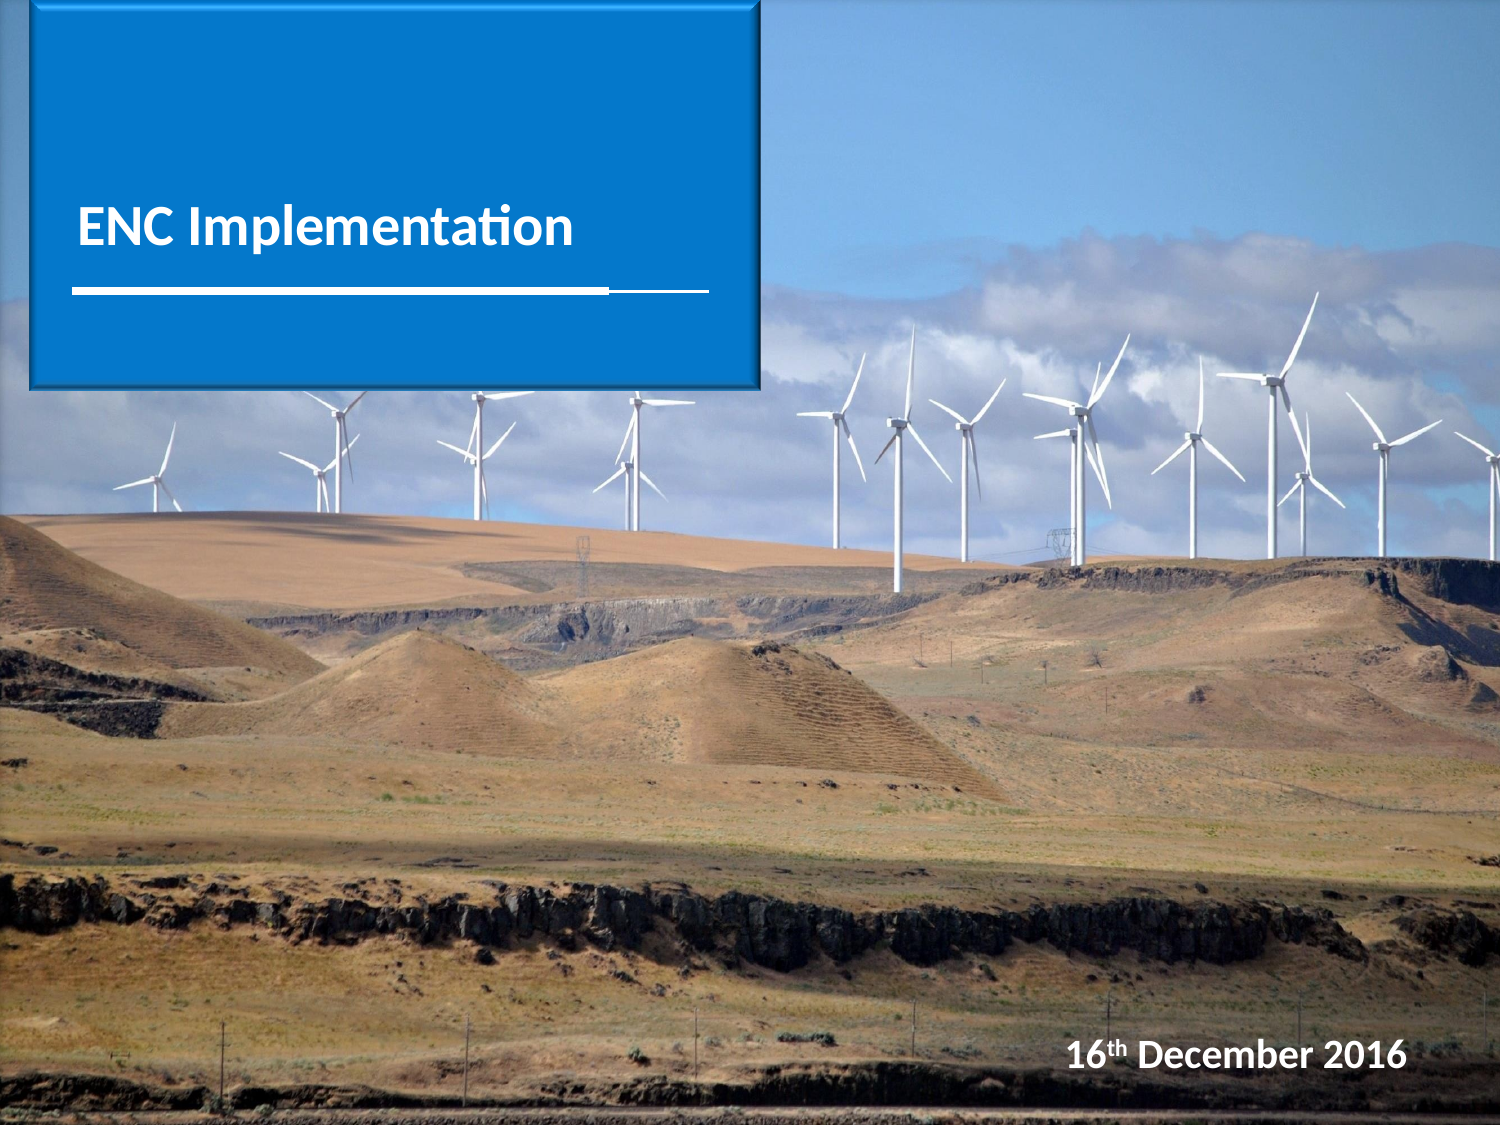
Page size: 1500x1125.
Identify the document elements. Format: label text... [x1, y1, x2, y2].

text_box 16th December 2016 [1062, 1026, 1460, 1077]
picture [0, 0, 1500, 1125]
title ENC Implementation [75, 187, 581, 376]
